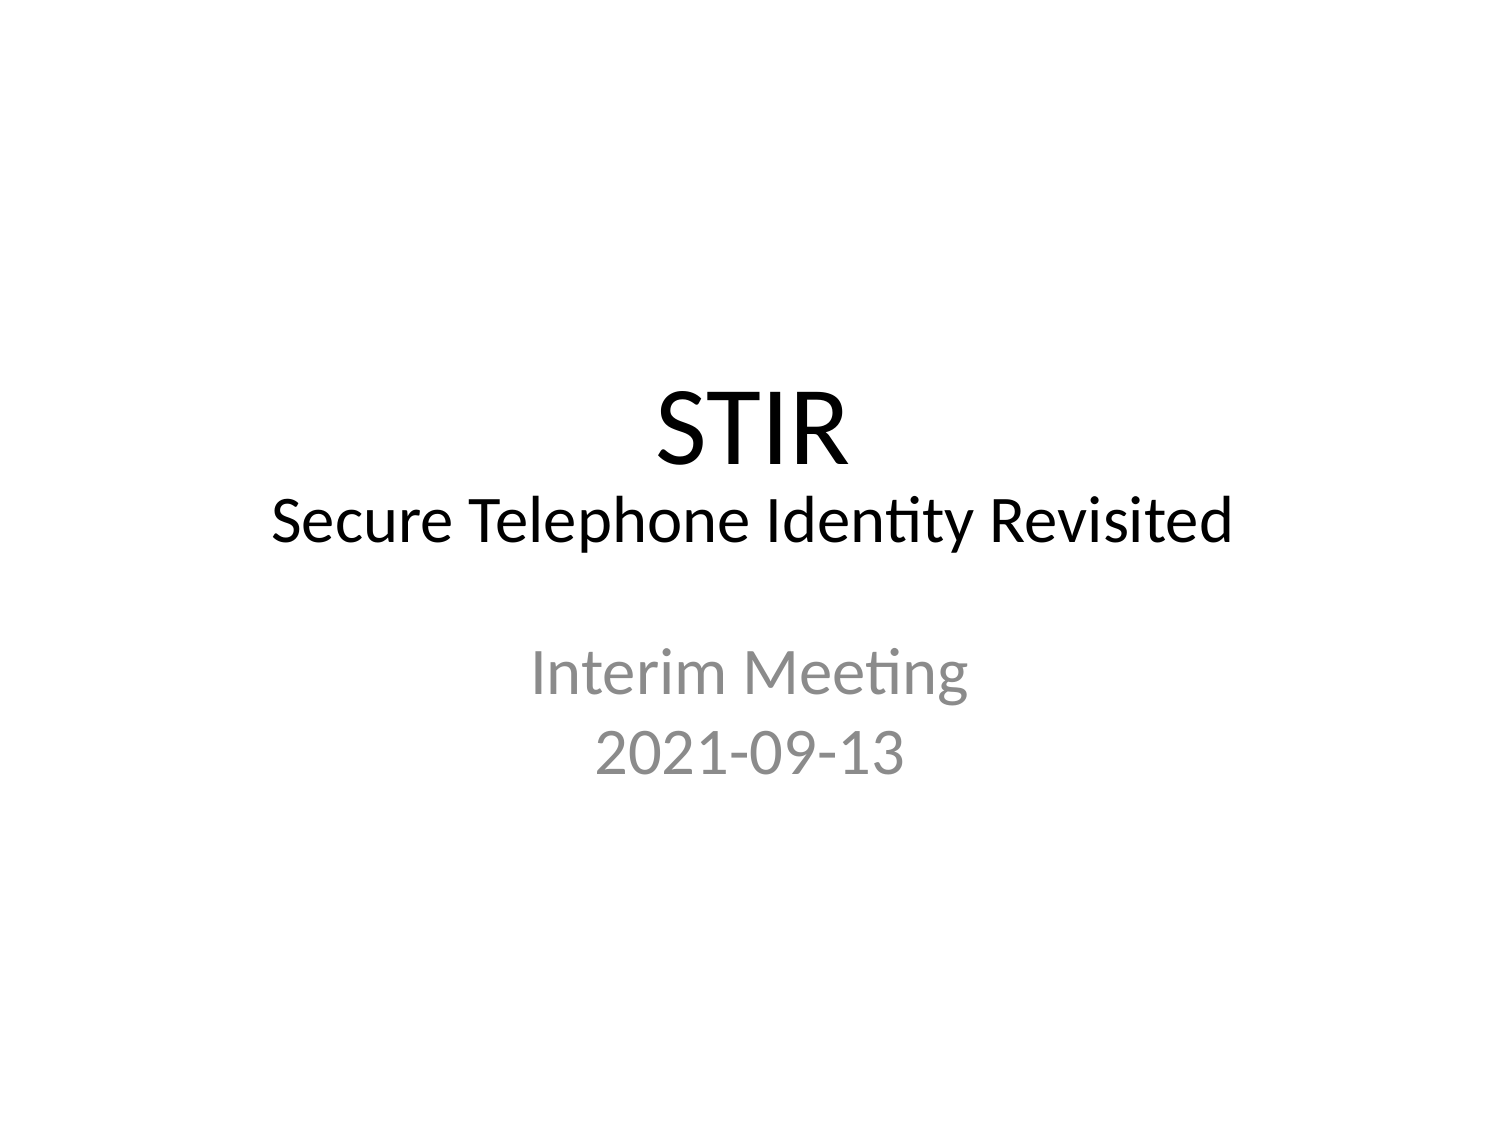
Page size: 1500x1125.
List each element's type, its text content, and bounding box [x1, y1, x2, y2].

text_box Interim Meeting 2021-09-13 [224, 637, 1275, 925]
text_box STIR Secure Telephone Identity Revisited [70, 349, 1436, 591]
